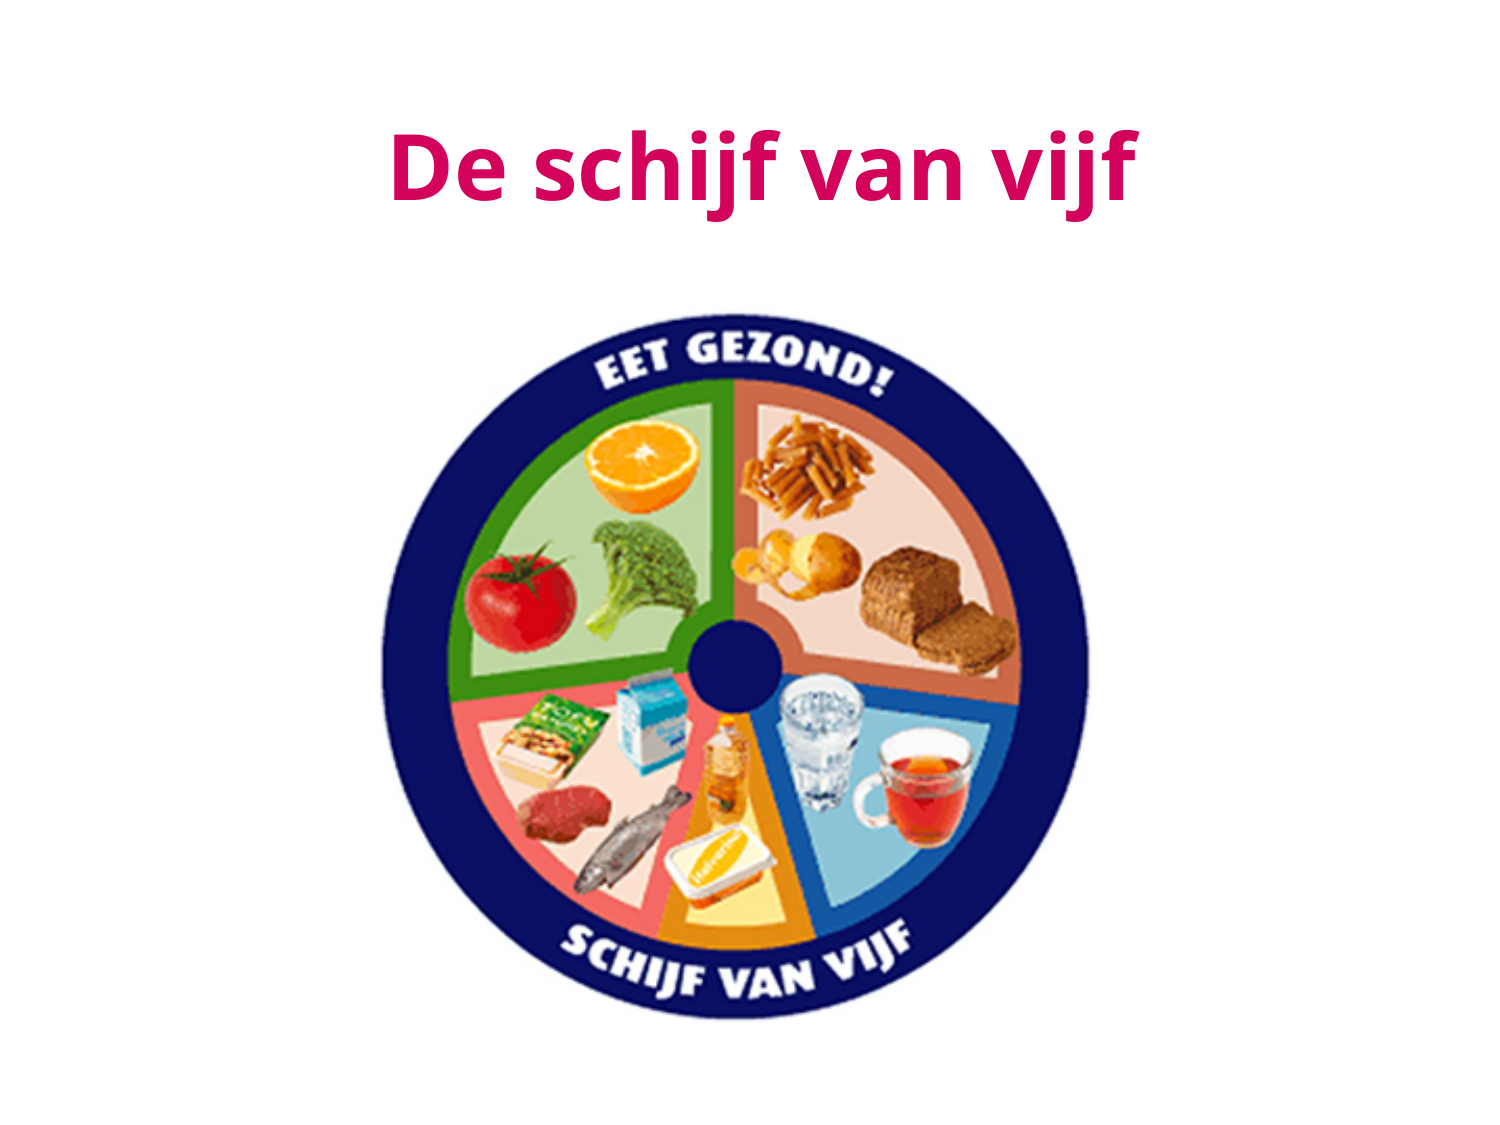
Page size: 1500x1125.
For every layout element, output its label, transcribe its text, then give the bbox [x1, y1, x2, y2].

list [371, 302, 1102, 1033]
title De schijf van vijf [123, 42, 1399, 284]
